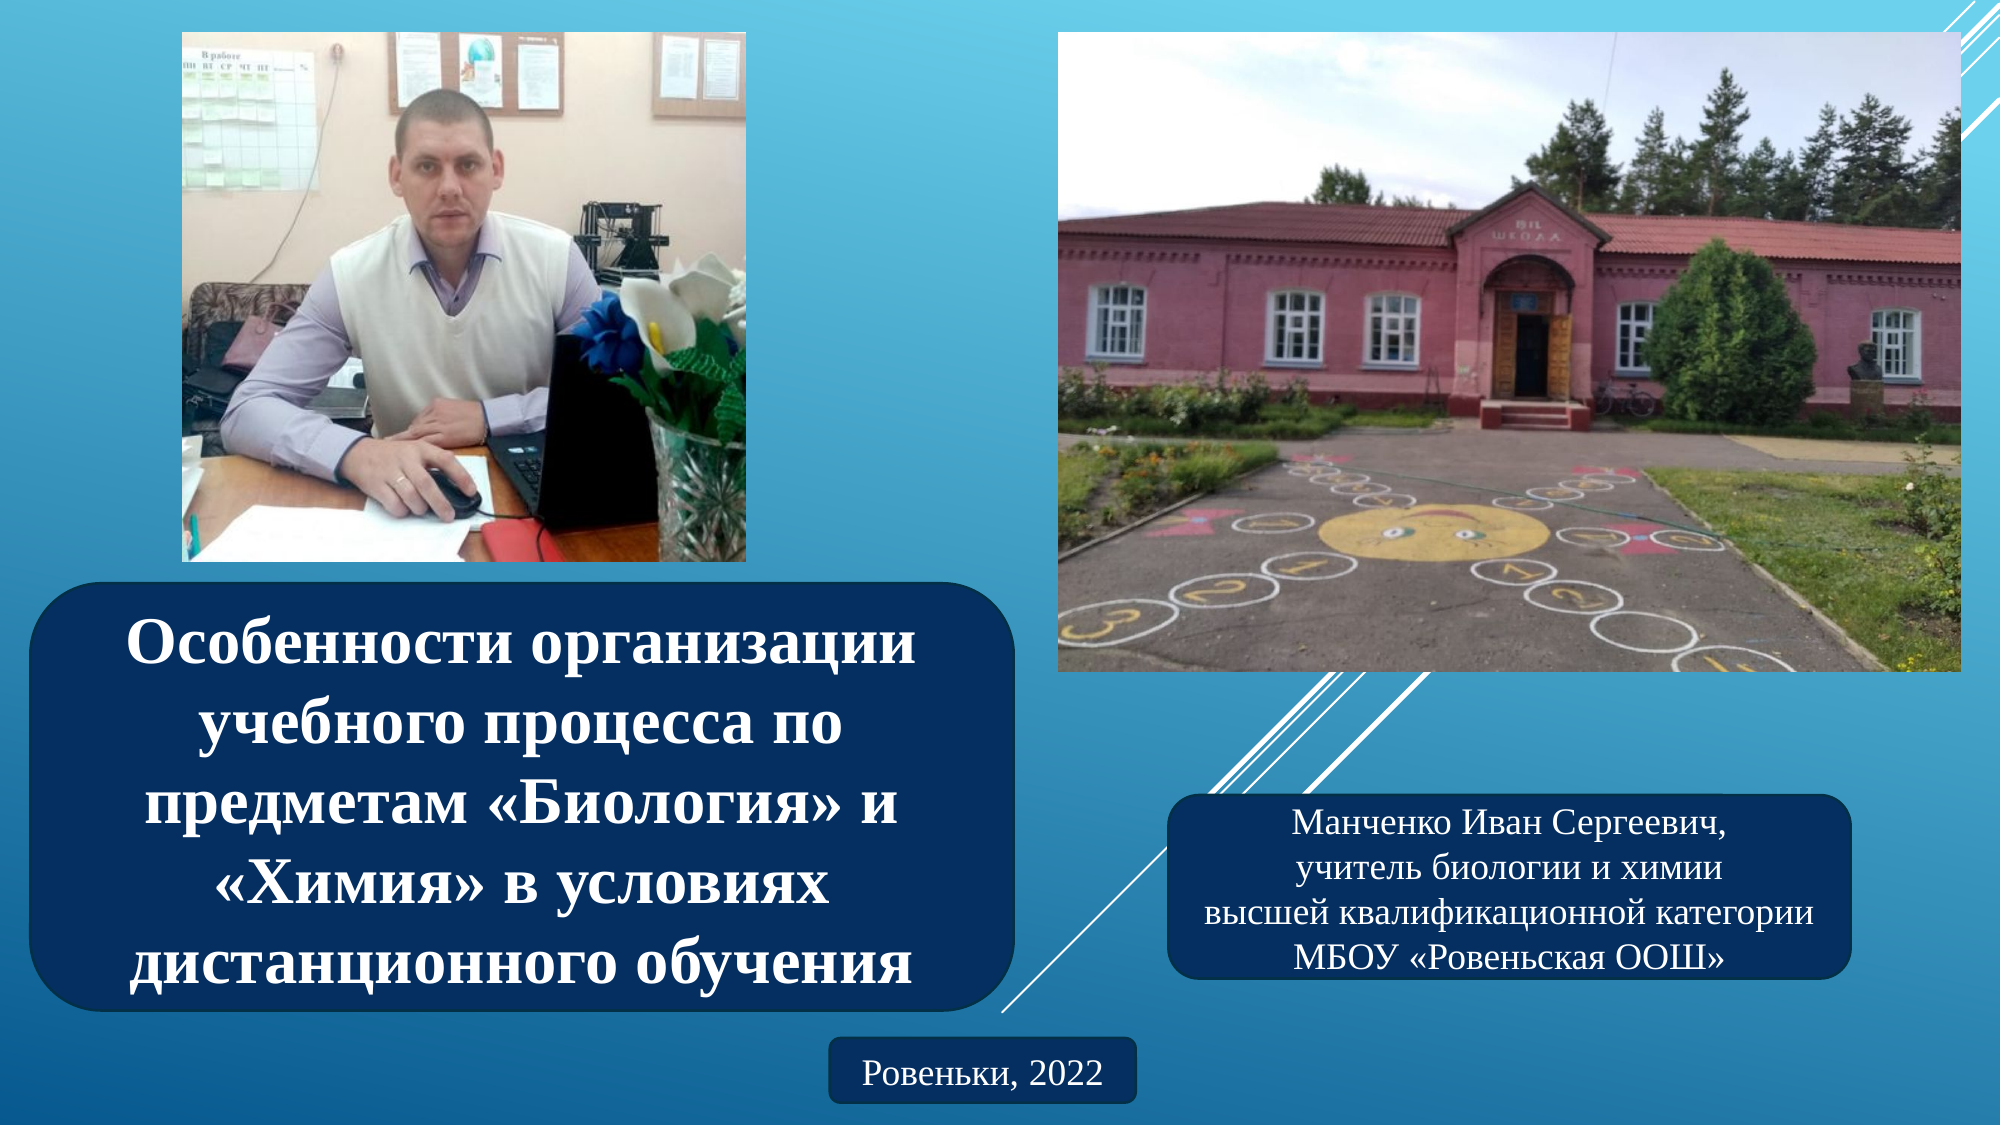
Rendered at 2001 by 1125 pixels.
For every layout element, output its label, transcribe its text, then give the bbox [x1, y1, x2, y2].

text_box Манченко Иван Сергеевич, учитель биологии и химии высшей квалификационной категории МБОУ «Ровеньская ООШ» [1167, 793, 1852, 980]
text_box Особенности организации учебного процесса по предметам «Биология» и «Химия» в условиях дистанционного обучения [28, 581, 1015, 1012]
picture [181, 32, 746, 563]
picture [1058, 32, 1961, 672]
text_box Ровеньки, 2022 [828, 1036, 1138, 1104]
